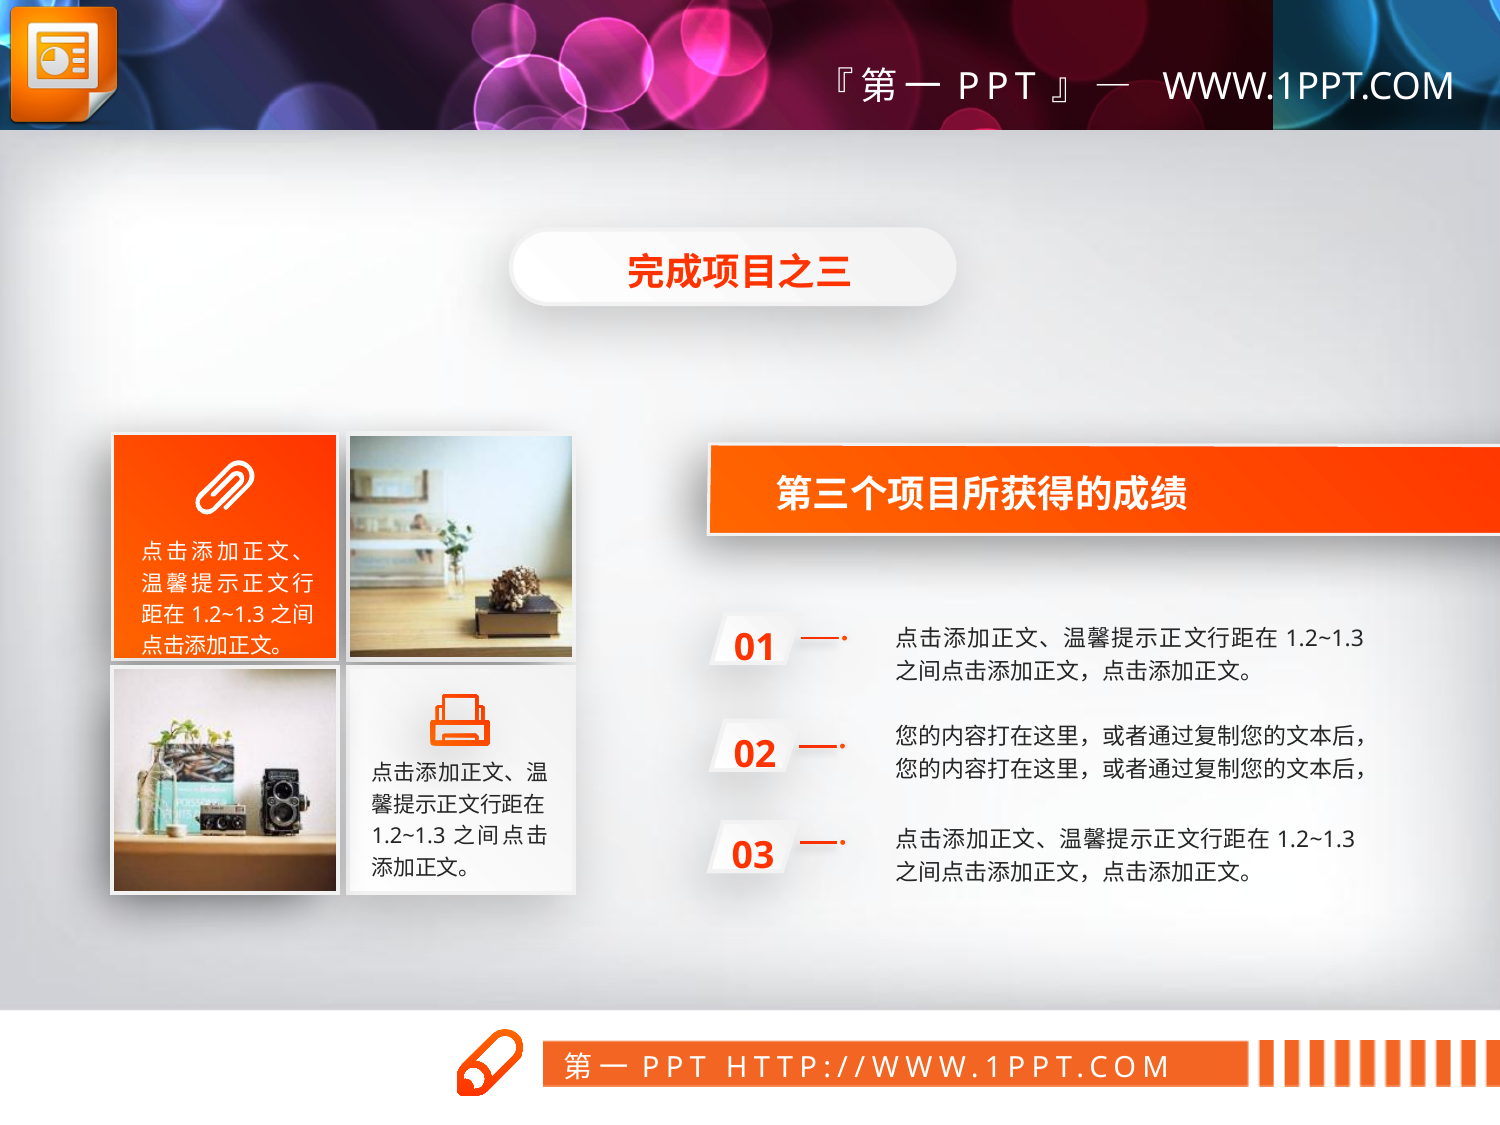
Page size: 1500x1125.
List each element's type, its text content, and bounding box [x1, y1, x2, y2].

text_box 03 [709, 821, 794, 872]
text_box 02 [710, 720, 794, 771]
text_box 点击添加正文、温馨提示正文行距在1.2~1.3之间点击添加正文。 [371, 753, 549, 880]
text_box [112, 667, 338, 894]
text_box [799, 633, 849, 847]
text_box 点击添加正文、温馨提示正文行距在1.2~1.3之间点击添加正文，点击添加正文。 [880, 811, 1376, 893]
text_box [348, 433, 574, 660]
text_box [348, 667, 574, 894]
text_box 第三个项目所获得的成绩 [760, 462, 1330, 523]
text_box [112, 433, 338, 660]
text_box 点击添加正文、温馨提示正文行距在1.2~1.3之间点击添加正文，点击添加正文。 [880, 610, 1385, 692]
text_box 01 [711, 613, 800, 664]
picture [543, 1040, 1500, 1087]
picture [0, 0, 1500, 1012]
text_box 您的内容打在这里，或者通过复制您的文本后，您的内容打在这里，或者通过复制您的文本后， [880, 709, 1376, 811]
text_box [195, 460, 255, 515]
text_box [510, 229, 955, 305]
text_box 点击添加正文、温馨提示正文行距在1.2~1.3之间点击添加正文。 [141, 532, 315, 659]
text_box [430, 694, 490, 746]
text_box [708, 443, 1500, 535]
